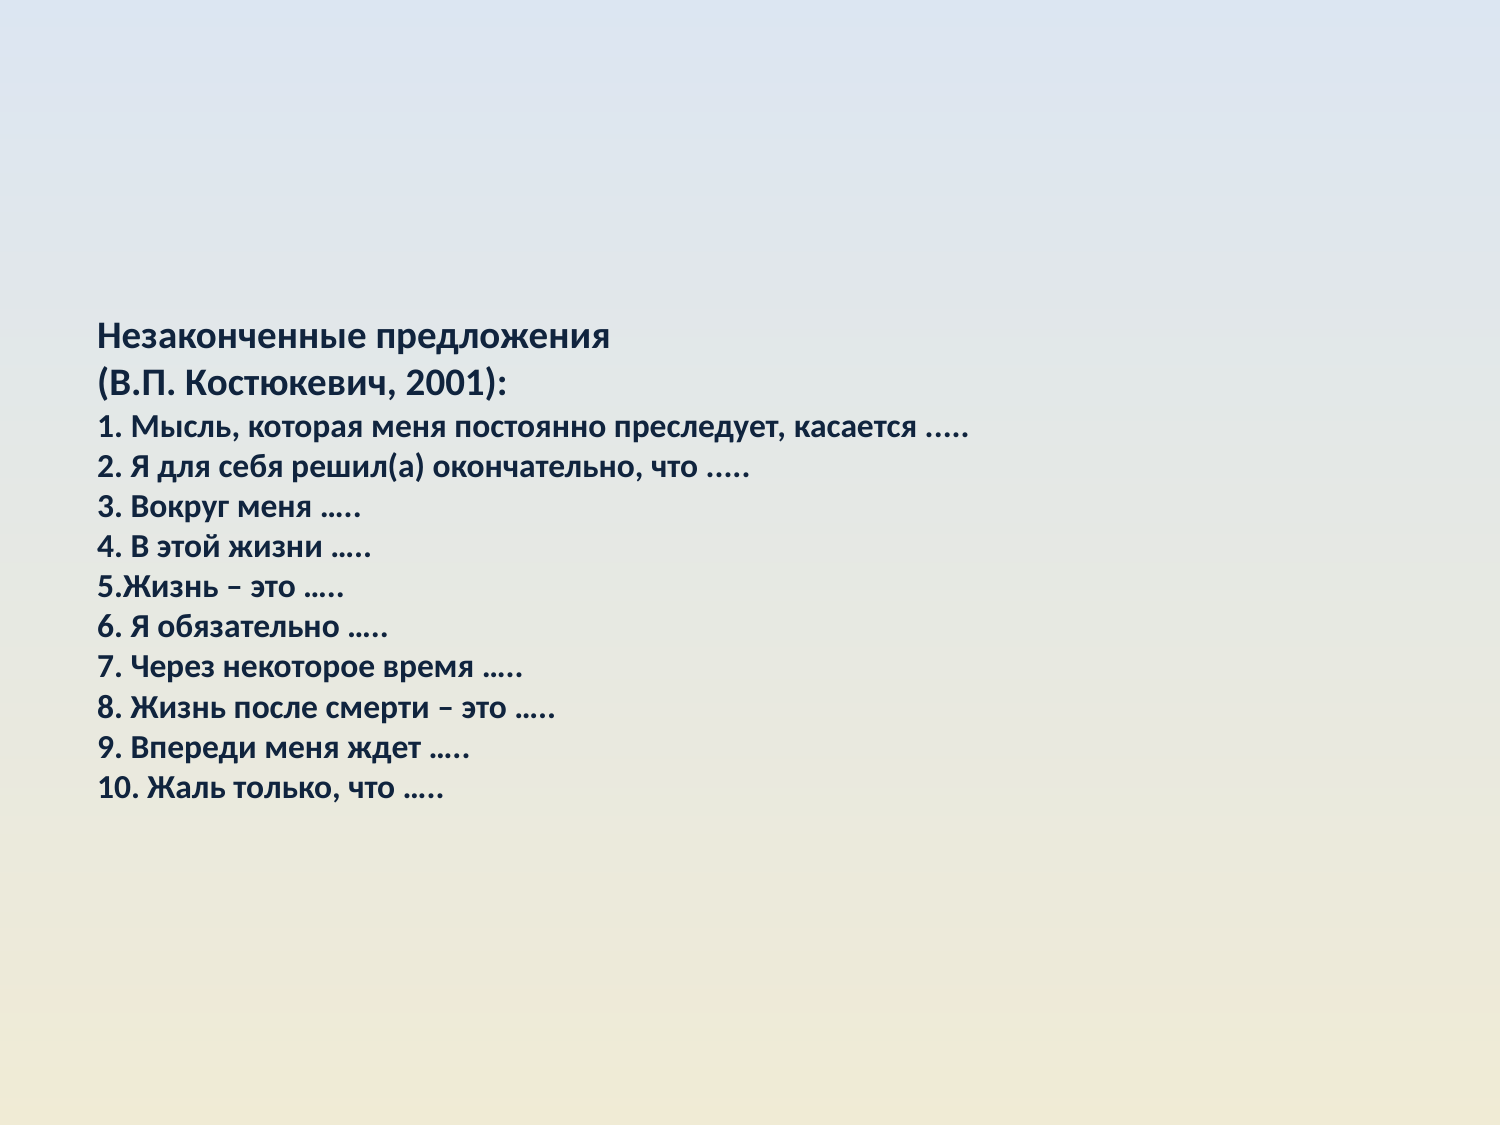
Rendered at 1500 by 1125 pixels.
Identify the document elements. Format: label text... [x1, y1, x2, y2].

title Незаконченные предложения (В.П. Костюкевич, 2001): 1. Мысль, которая меня постоянно преследует, касается ..... 2. Я для себя решил(а) окончательно, что ..... 3. Вокруг меня ….. 4. В этой жизни ….. 5.Жизнь – это ….. 6. Я обязательно ….. 7. Через некоторое время ….. 8. Жизнь после смерти – это ….. 9. Впереди меня ждет ….. 10. Жаль только, что ….. [81, 46, 1433, 1069]
